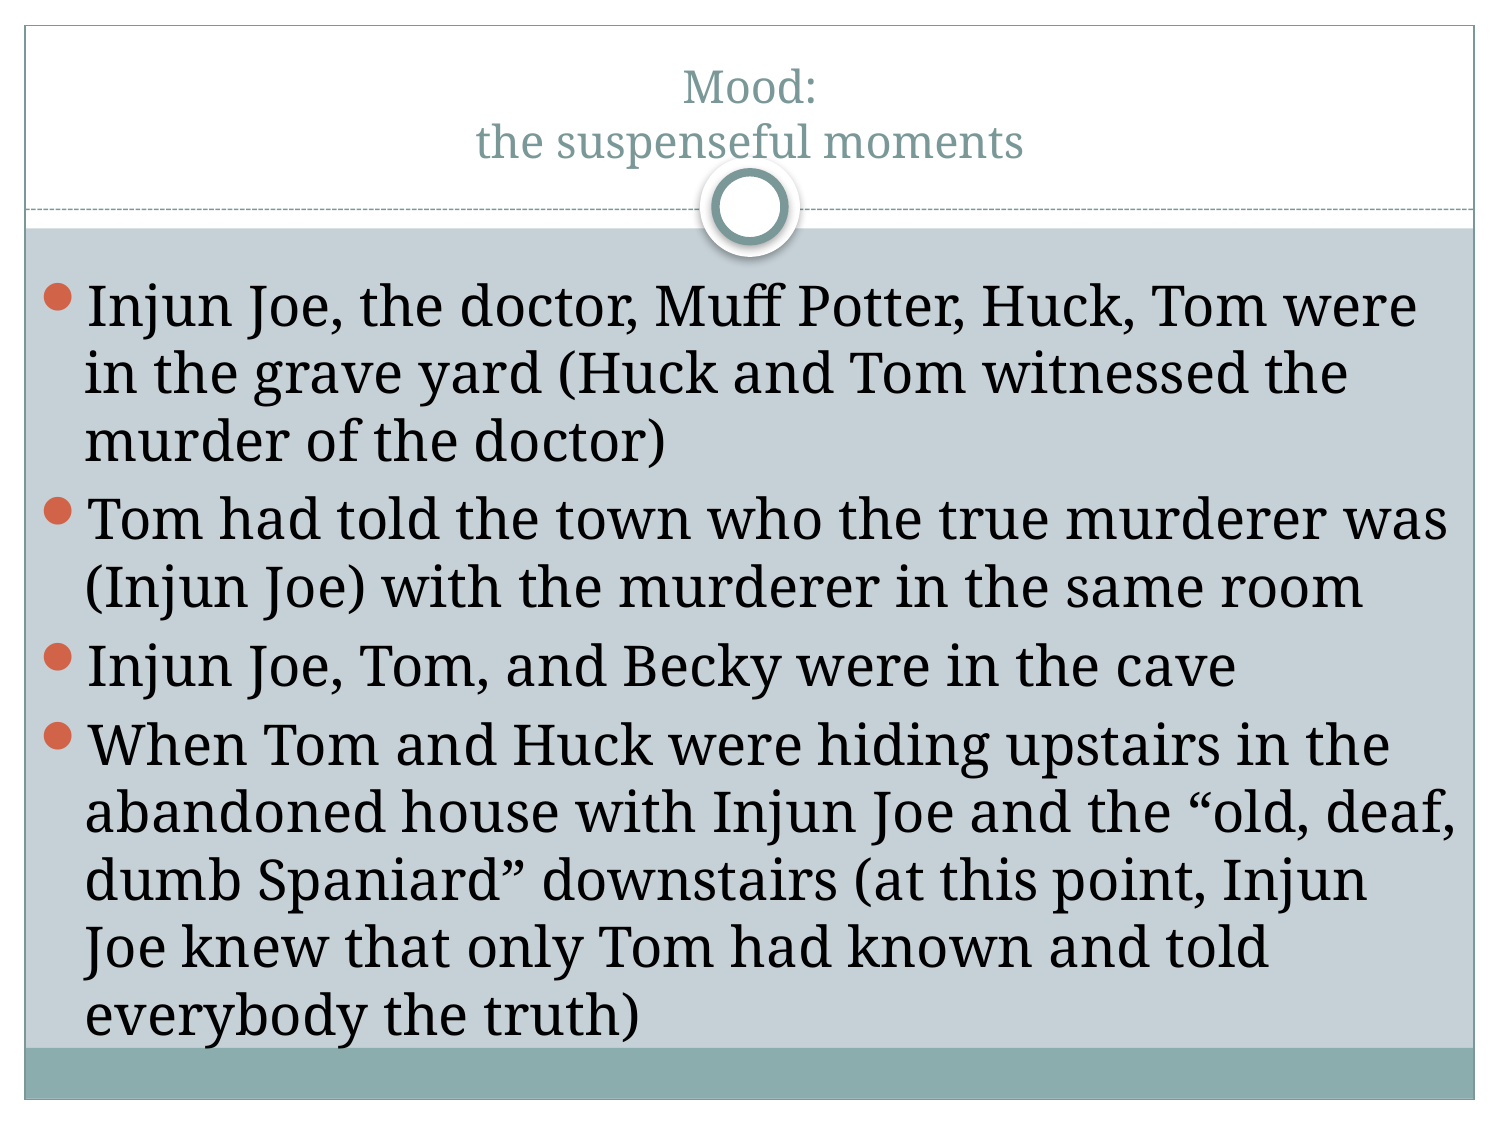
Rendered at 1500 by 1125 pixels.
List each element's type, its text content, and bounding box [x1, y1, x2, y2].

list Injun Joe, the doctor, Muff Potter, Huck, Tom were in the grave yard (Huck and Tom witnessed the murder of the doctor) Tom had told the town who the true murderer was (Injun Joe) with the murderer in the same room Injun Joe, Tom, and Becky were in the cave When Tom and Huck were hiding upstairs in the abandoned house with Injun Joe and the “old, deaf, dumb Spaniard” downstairs (at this point, Injun Joe knew that only Tom had known and told everybody the truth) [24, 262, 1475, 1100]
title Mood: the suspenseful moments [50, 50, 1450, 175]
